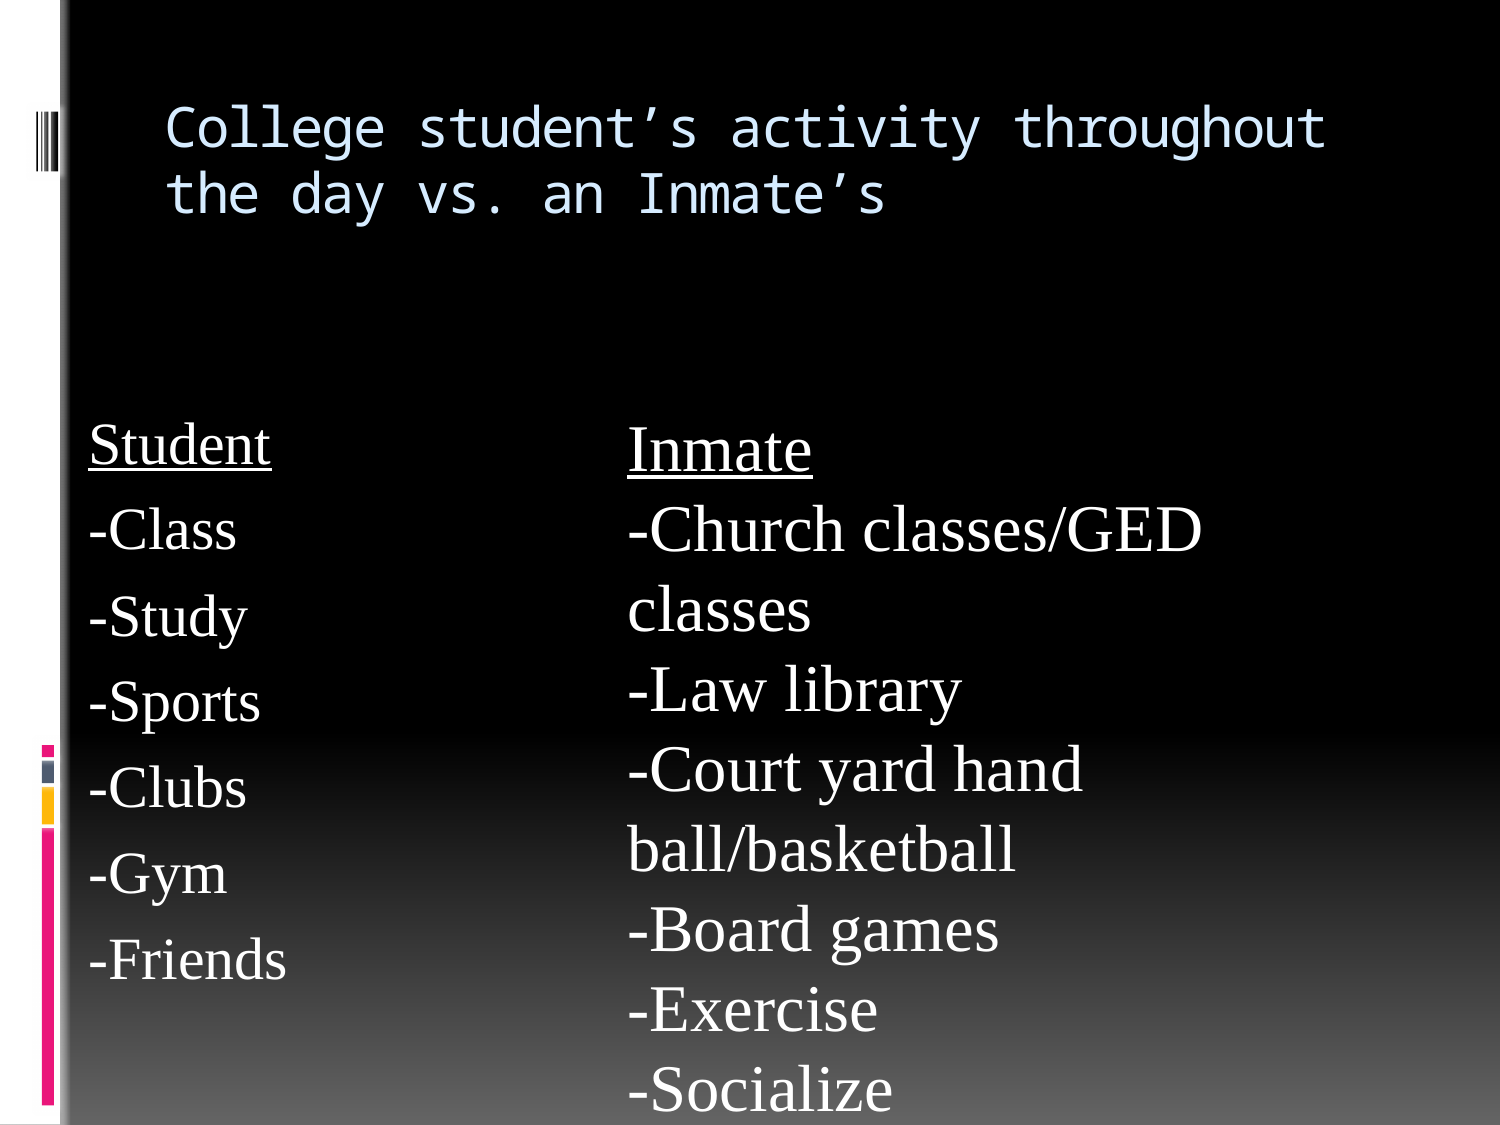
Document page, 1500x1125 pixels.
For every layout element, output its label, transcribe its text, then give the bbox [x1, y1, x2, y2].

text_box Inmate -Church classes/GED classes -Law library -Court yard hand ball/basketball -Board games -Exercise -Socialize [612, 237, 1338, 1125]
title College student’s activity throughout the day vs. an Inmate’s [150, 83, 1425, 234]
list Student -Class -Study -Sports -Clubs -Gym -Friends [62, 224, 450, 1005]
